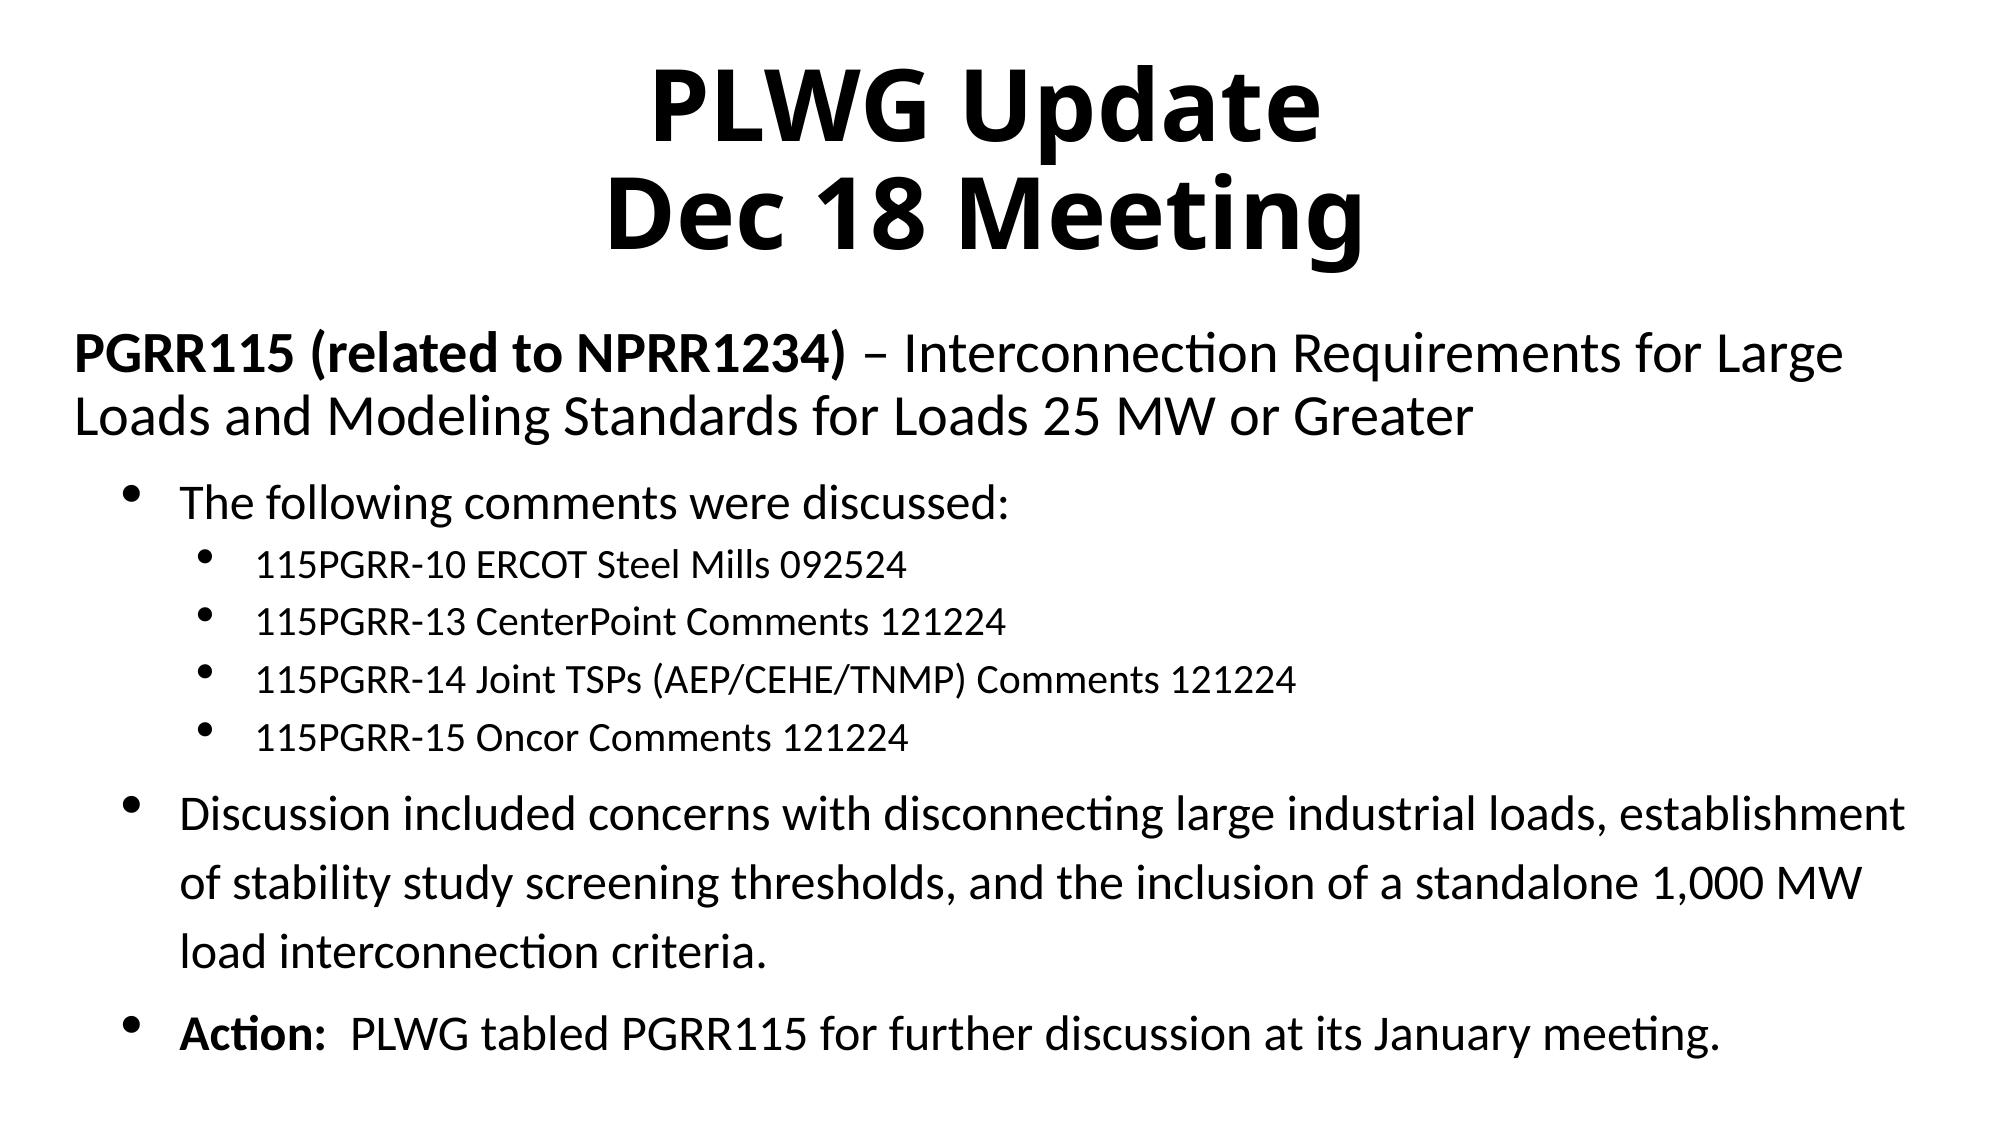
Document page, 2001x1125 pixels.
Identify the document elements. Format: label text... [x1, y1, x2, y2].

title PLWG Update Dec 18 Meeting [506, 54, 1465, 272]
list PGRR115 (related to NPRR1234) – Interconnection Requirements for Large Loads and Modeling Standards for Loads 25 MW or Greater The following comments were discussed: 115PGRR-10 ERCOT Steel Mills 092524 115PGRR-13 CenterPoint Comments 121224 115PGRR-14 Joint TSPs (AEP/CEHE/TNMP) Comments 121224 115PGRR-15 Oncor Comments 121224 Discussion included concerns with disconnecting large industrial loads, establishment of stability study screening thresholds, and the inclusion of a standalone 1,000 MW load interconnection criteria. Action: PLWG tabled PGRR115 for further discussion at its January meeting. [59, 314, 1925, 955]
